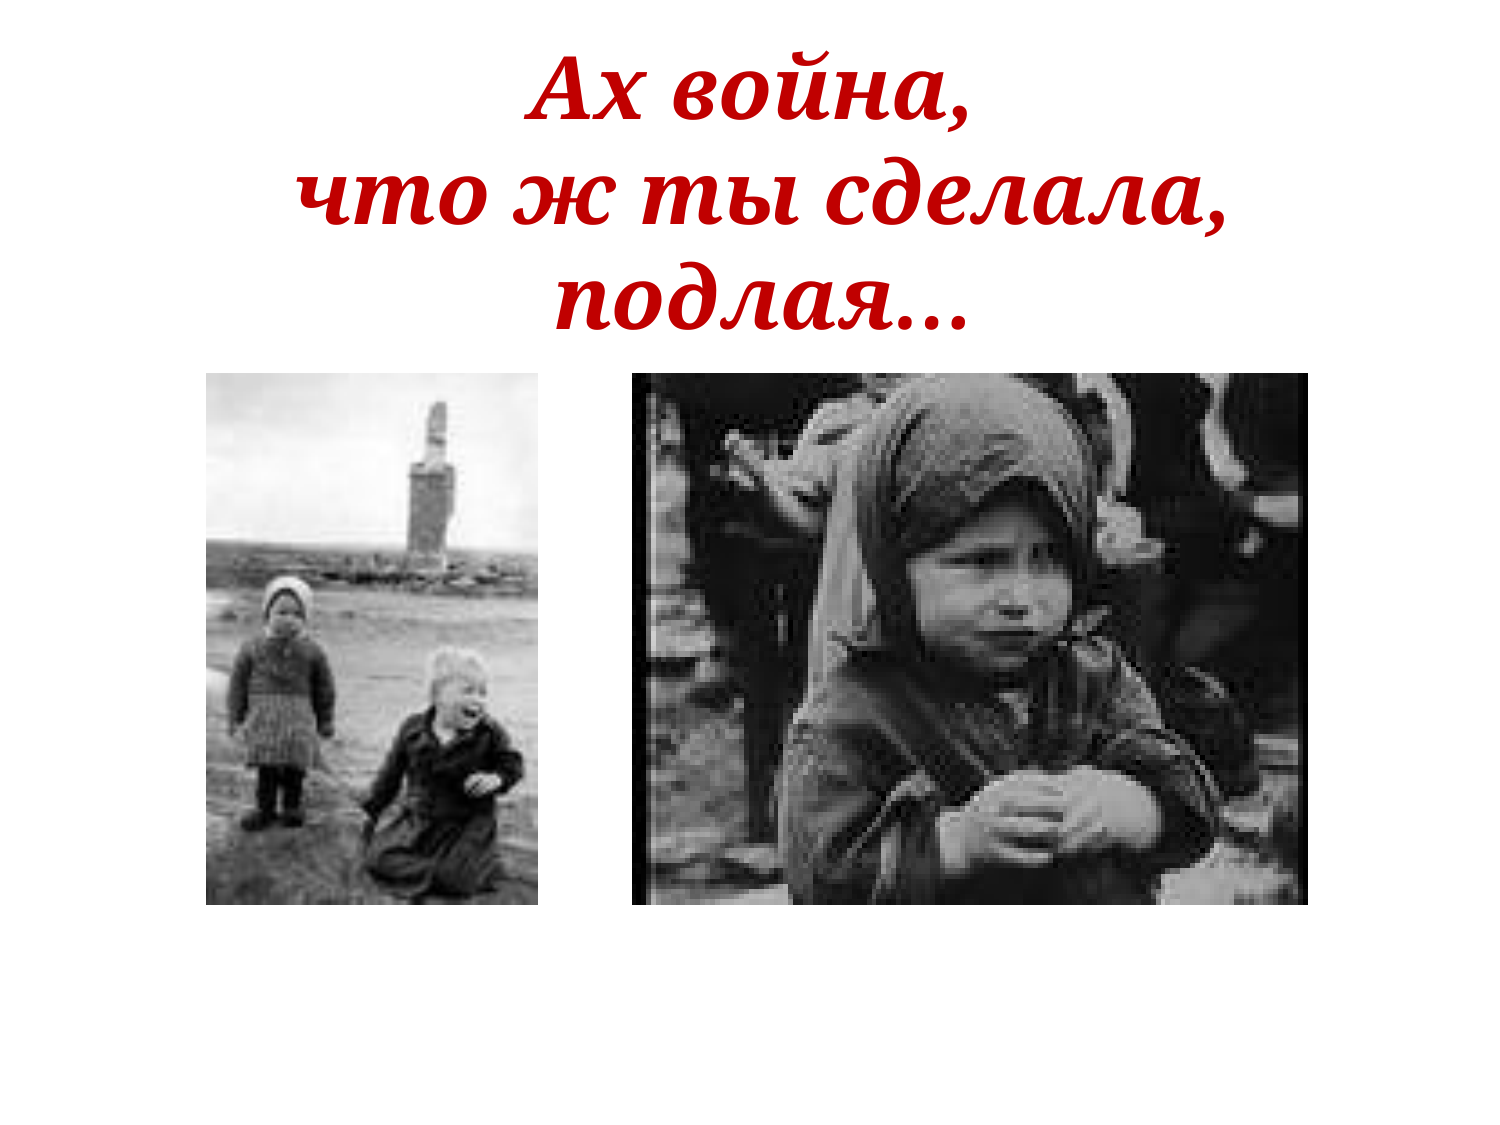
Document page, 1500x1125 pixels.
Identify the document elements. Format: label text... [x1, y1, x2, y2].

title Ах война, что ж ты сделала, подлая… [75, 24, 1453, 225]
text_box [206, 373, 1308, 906]
